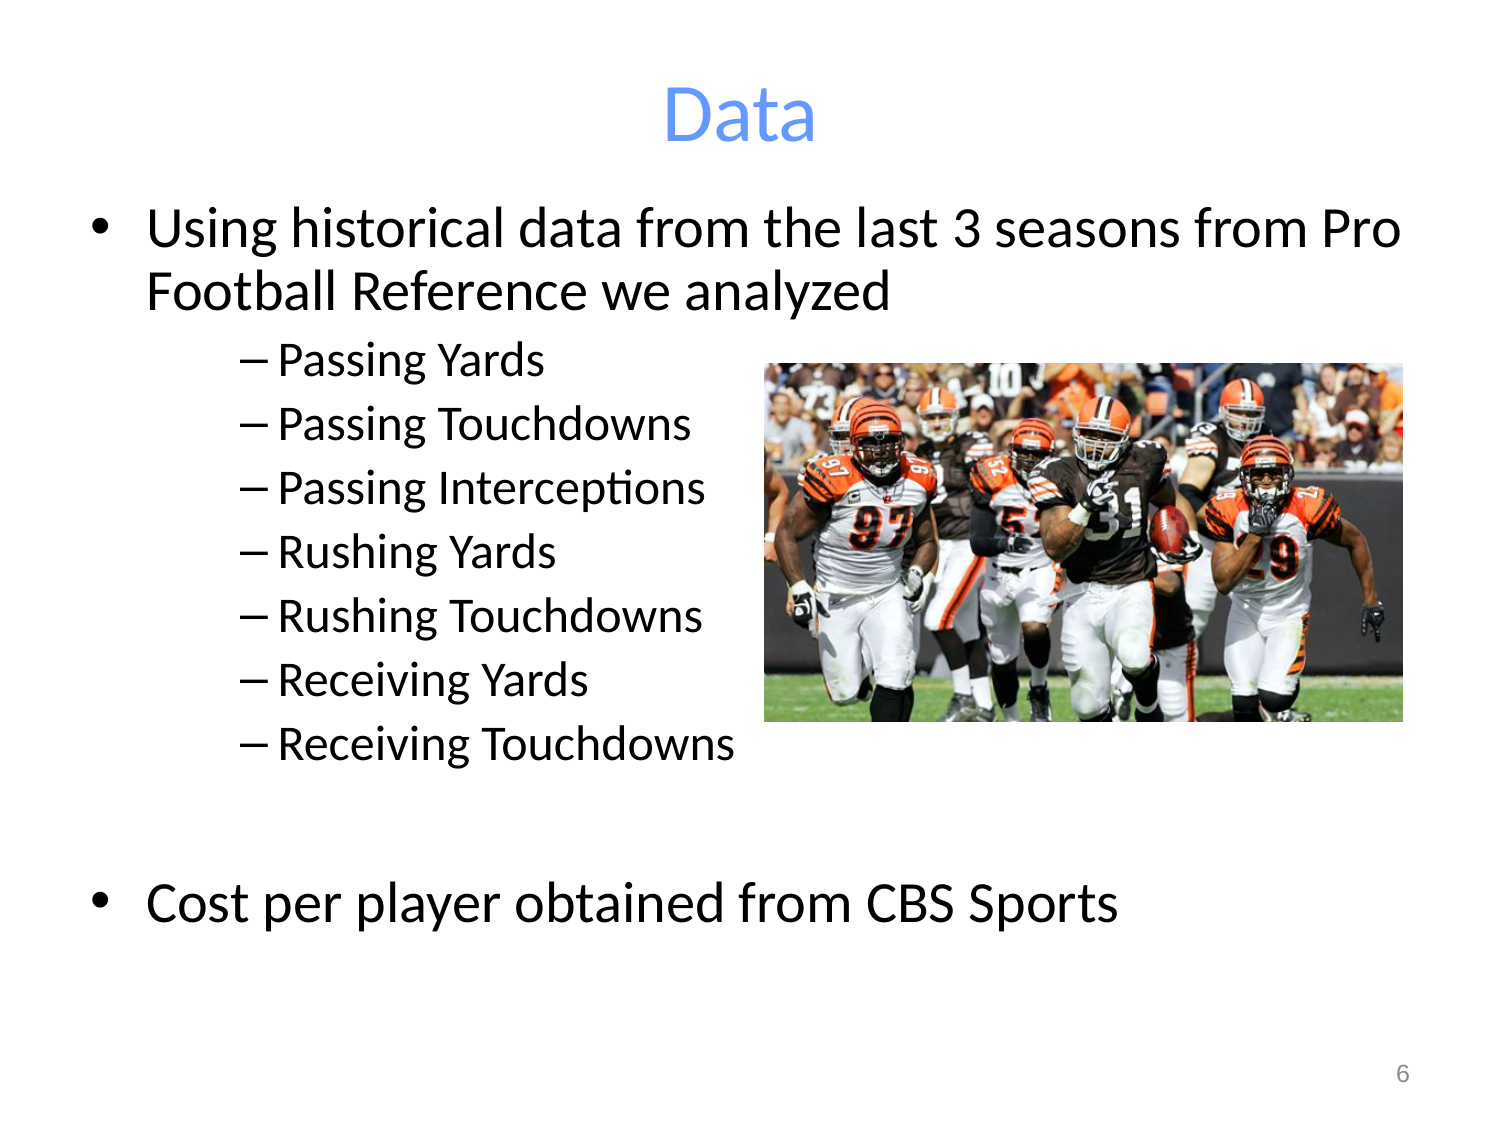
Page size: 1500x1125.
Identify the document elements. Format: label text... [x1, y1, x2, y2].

slide_number 6 [1074, 1042, 1425, 1103]
title Data [74, 14, 1426, 189]
picture [764, 362, 1404, 723]
list Using historical data from the last 3 seasons from Pro Football Reference we analyzed Passing Yards Passing Touchdowns Passing Interceptions Rushing Yards Rushing Touchdowns Receiving Yards Receiving Touchdowns Cost per player obtained from CBS Sports [74, 189, 1426, 1038]
